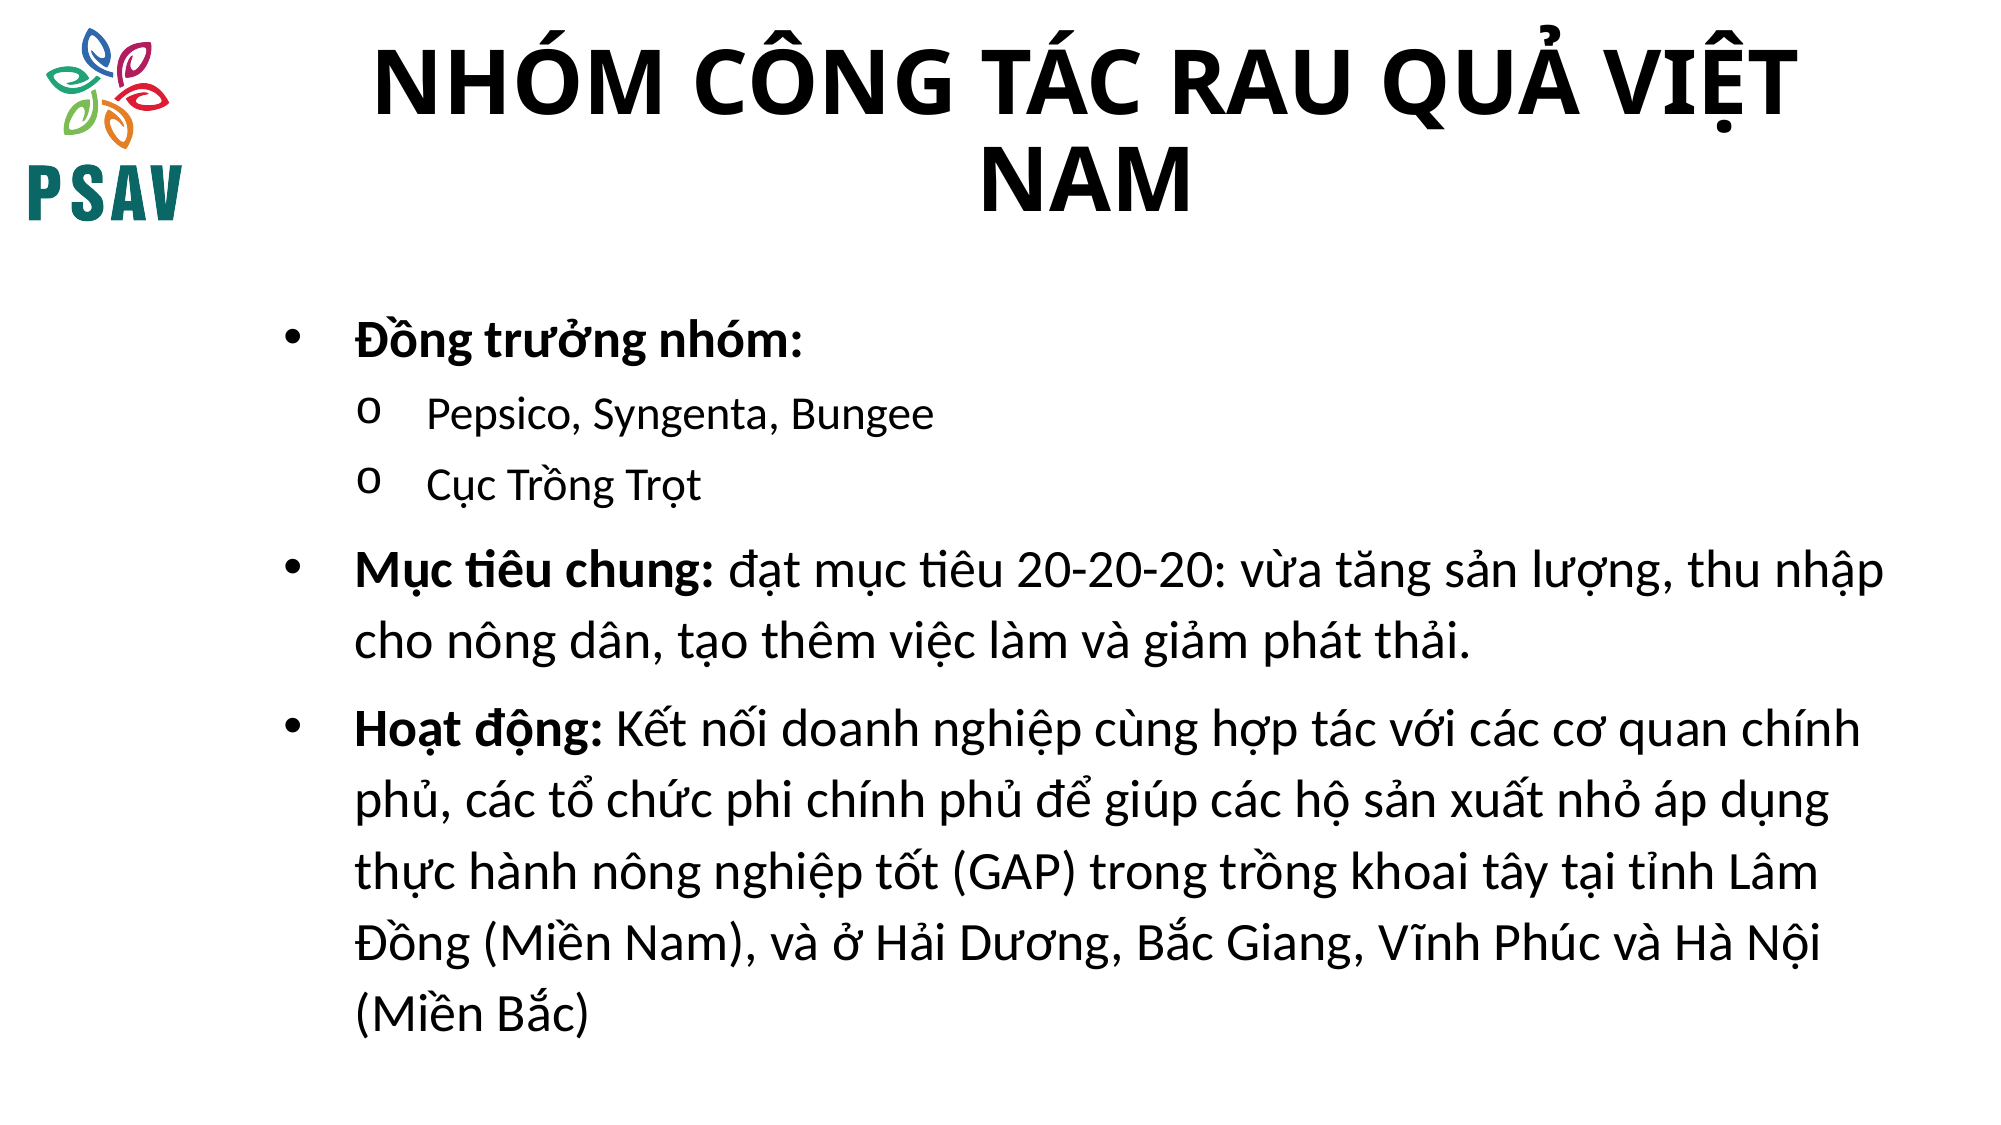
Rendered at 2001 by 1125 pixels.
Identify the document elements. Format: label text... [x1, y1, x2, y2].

subtitle Đồng trưởng nhóm: Pepsico, Syngenta, Bungee Cục Trồng Trọt Mục tiêu chung: đạt mục tiêu 20-20-20: vừa tăng sản lượng, thu nhập cho nông dân, tạo thêm việc làm và giảm phát thải. Hoạt động: Kết nối doanh nghiệp cùng hợp tác với các cơ quan chính phủ, các tổ chức phi chính phủ để giúp các hộ sản xuất nhỏ áp dụng thực hành nông nghiệp tốt (GAP) trong trồng khoai tây tại tỉnh Lâm Đồng (Miền Nam), và ở Hải Dương, Bắc Giang, Vĩnh Phúc và Hà Nội (Miền Bắc) [268, 290, 1905, 1054]
picture [26, 28, 189, 239]
title NHÓM CÔNG TÁC RAU QUẢ VIỆT NAM [268, 28, 1905, 239]
